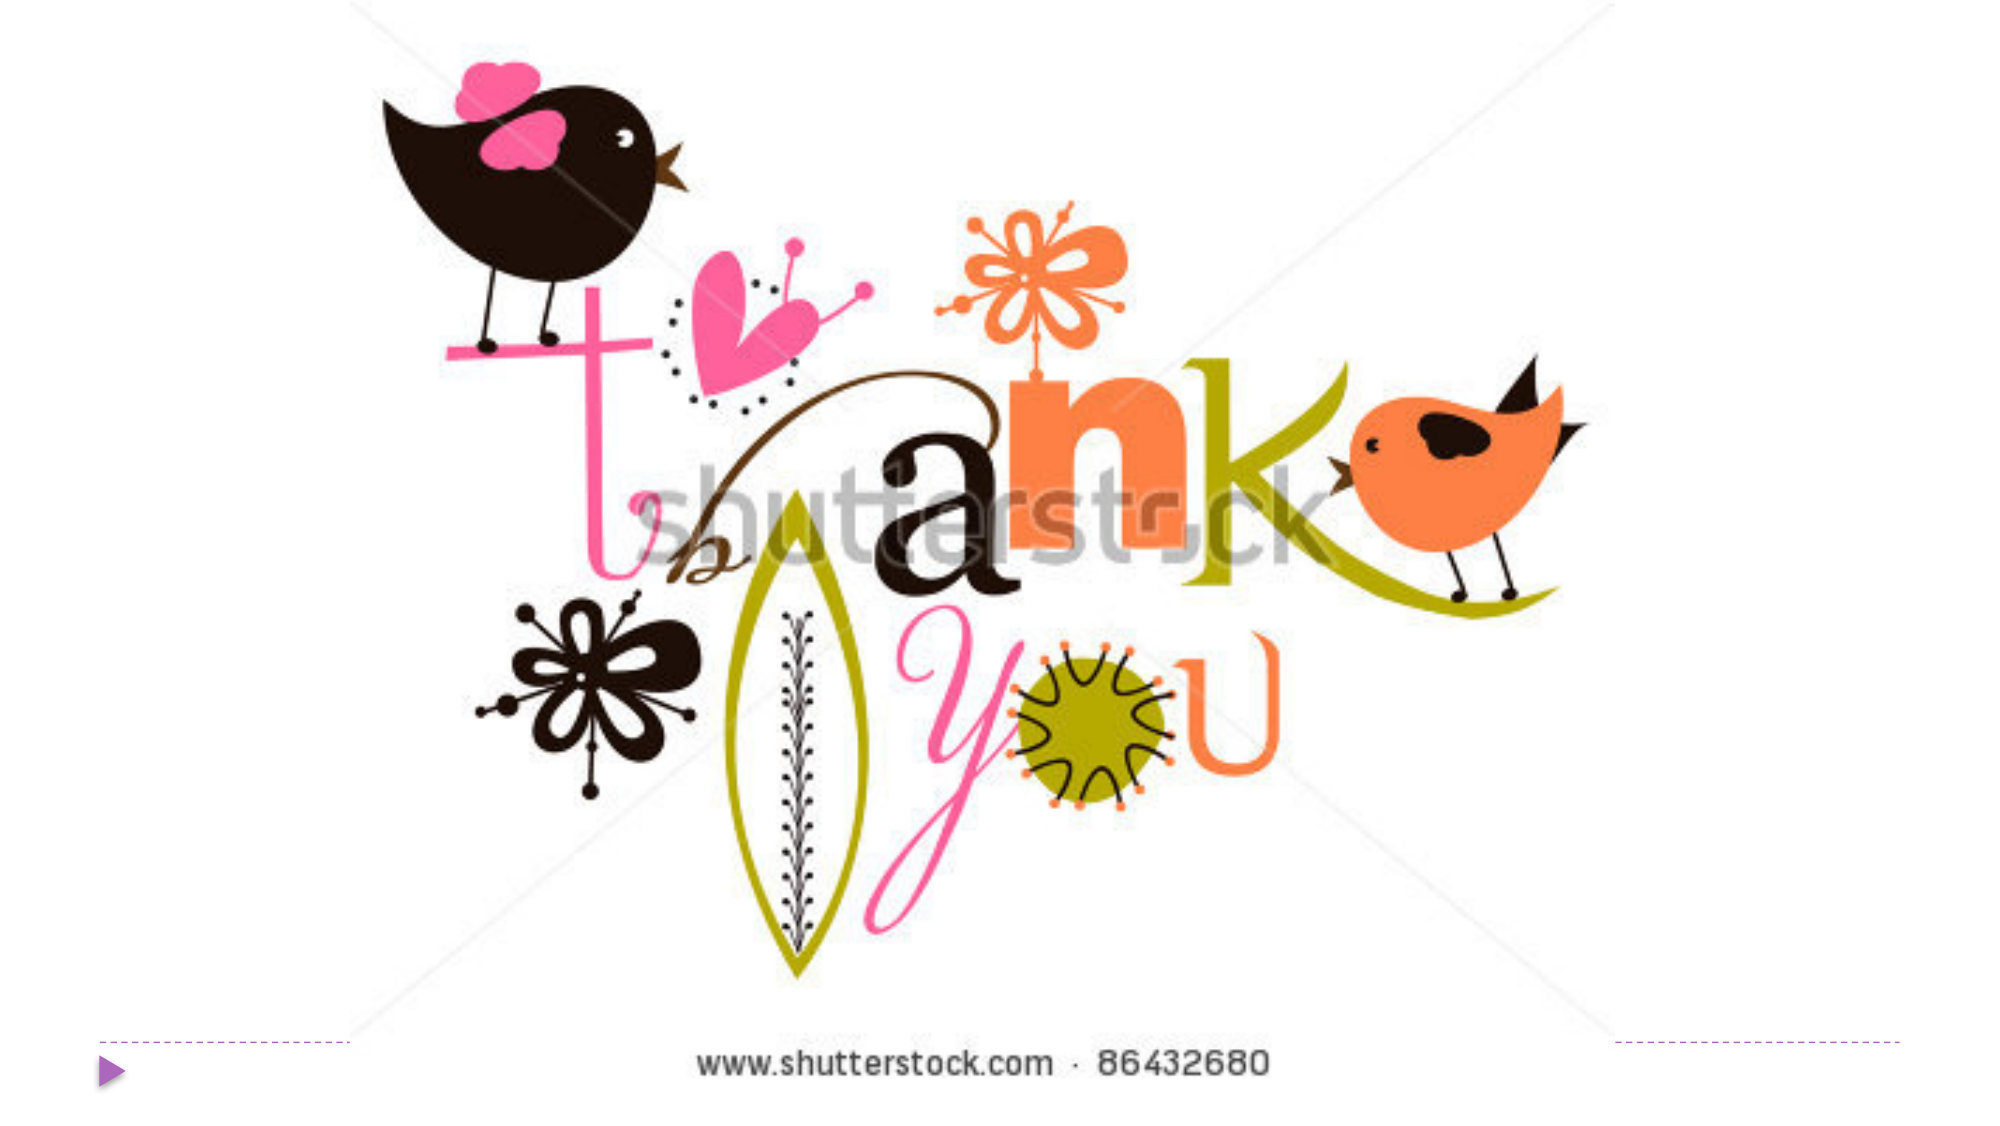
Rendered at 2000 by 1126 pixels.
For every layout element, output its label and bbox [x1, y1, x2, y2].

picture [349, 0, 1615, 1093]
